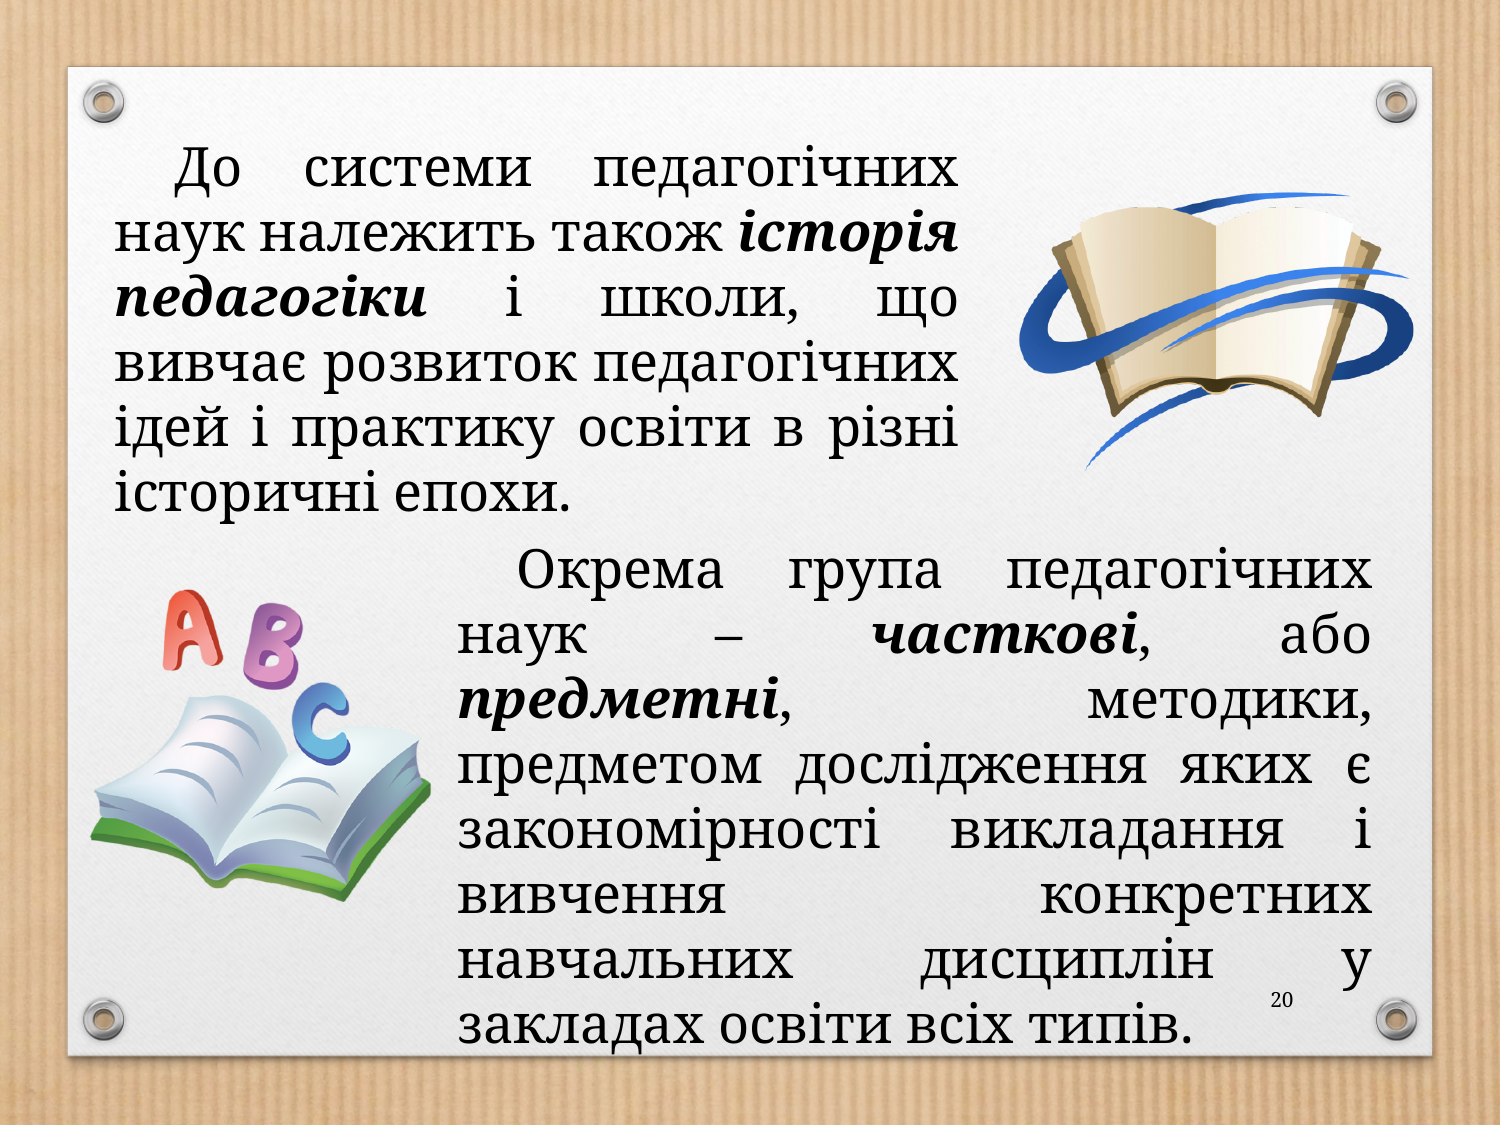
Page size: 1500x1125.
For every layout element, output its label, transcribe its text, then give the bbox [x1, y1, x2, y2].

text_box Окрема група педагогічних наук – часткові, або предметні, методики, предметом дослідження яких є закономірності викладання і вивчення конкретних навчальних дисциплін у закладах освіти всіх типів. [442, 527, 1388, 1062]
slide_number 20 [1243, 977, 1309, 1024]
text_box До системи педагогічних наук належить також історія педагогіки і школи, що вивчає розвиток педагогічних ідей і практику освіти в різні історичні епохи. [120, 144, 958, 513]
picture [0, 0, 1500, 1125]
